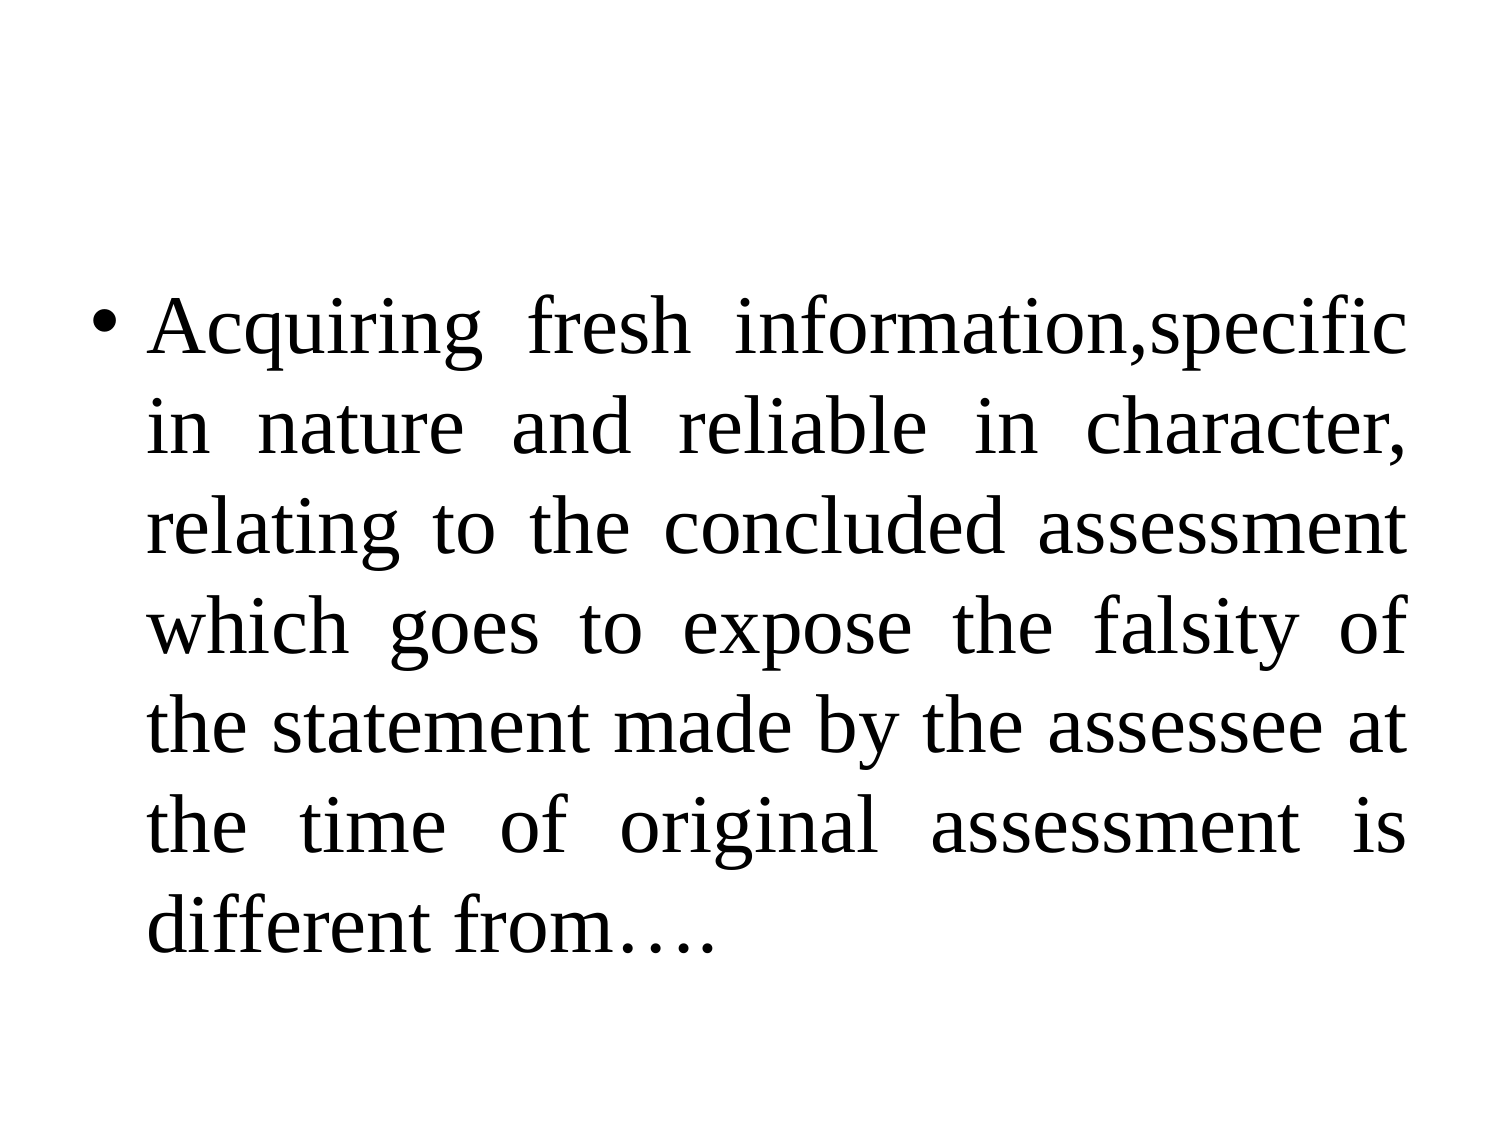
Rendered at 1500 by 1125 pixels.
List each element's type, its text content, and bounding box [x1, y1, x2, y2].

list Acquiring fresh information,specific in nature and reliable in character, relating to the concluded assessment which goes to expose the falsity of the statement made by the assessee at the time of original assessment is different from…. [75, 262, 1425, 1005]
